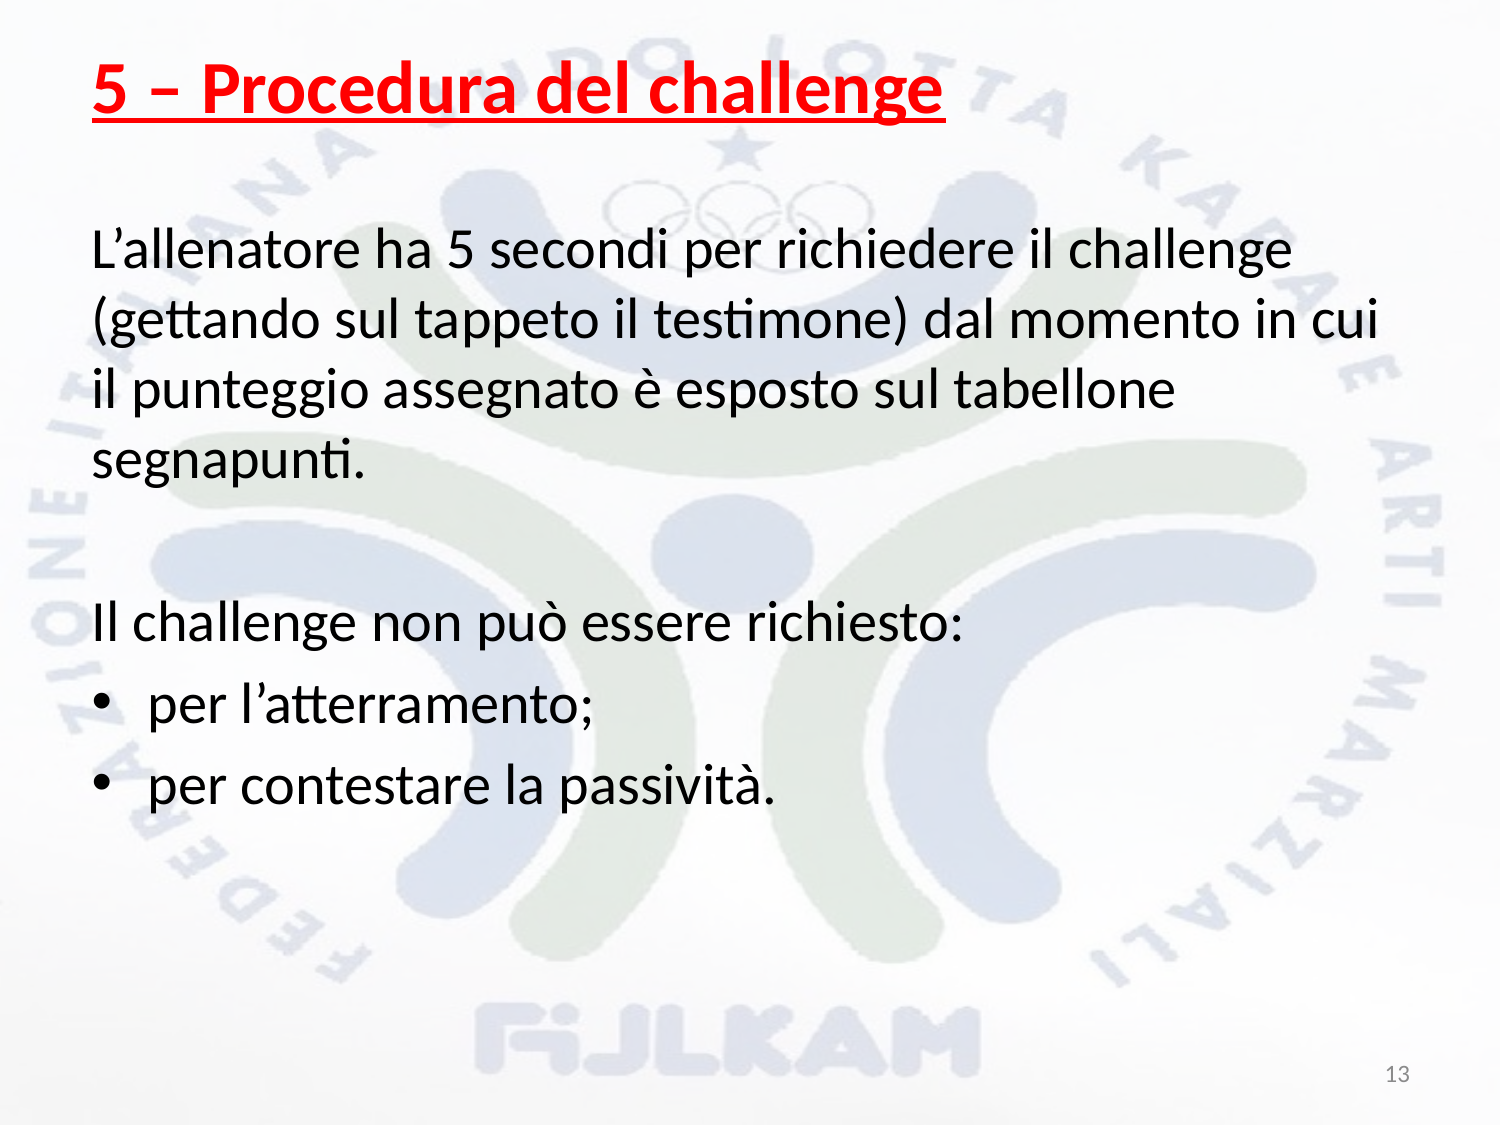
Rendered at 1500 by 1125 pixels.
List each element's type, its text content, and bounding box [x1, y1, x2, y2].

list 5 – Procedura del challenge L’allenatore ha 5 secondi per richiedere il challenge (gettando sul tappeto il testimone) dal momento in cui il punteggio assegnato è esposto sul tabellone segnapunti. Il challenge non può essere richiesto: per l’atterramento; per contestare la passività. [76, 30, 1427, 976]
slide_number 13 [1074, 1042, 1425, 1103]
